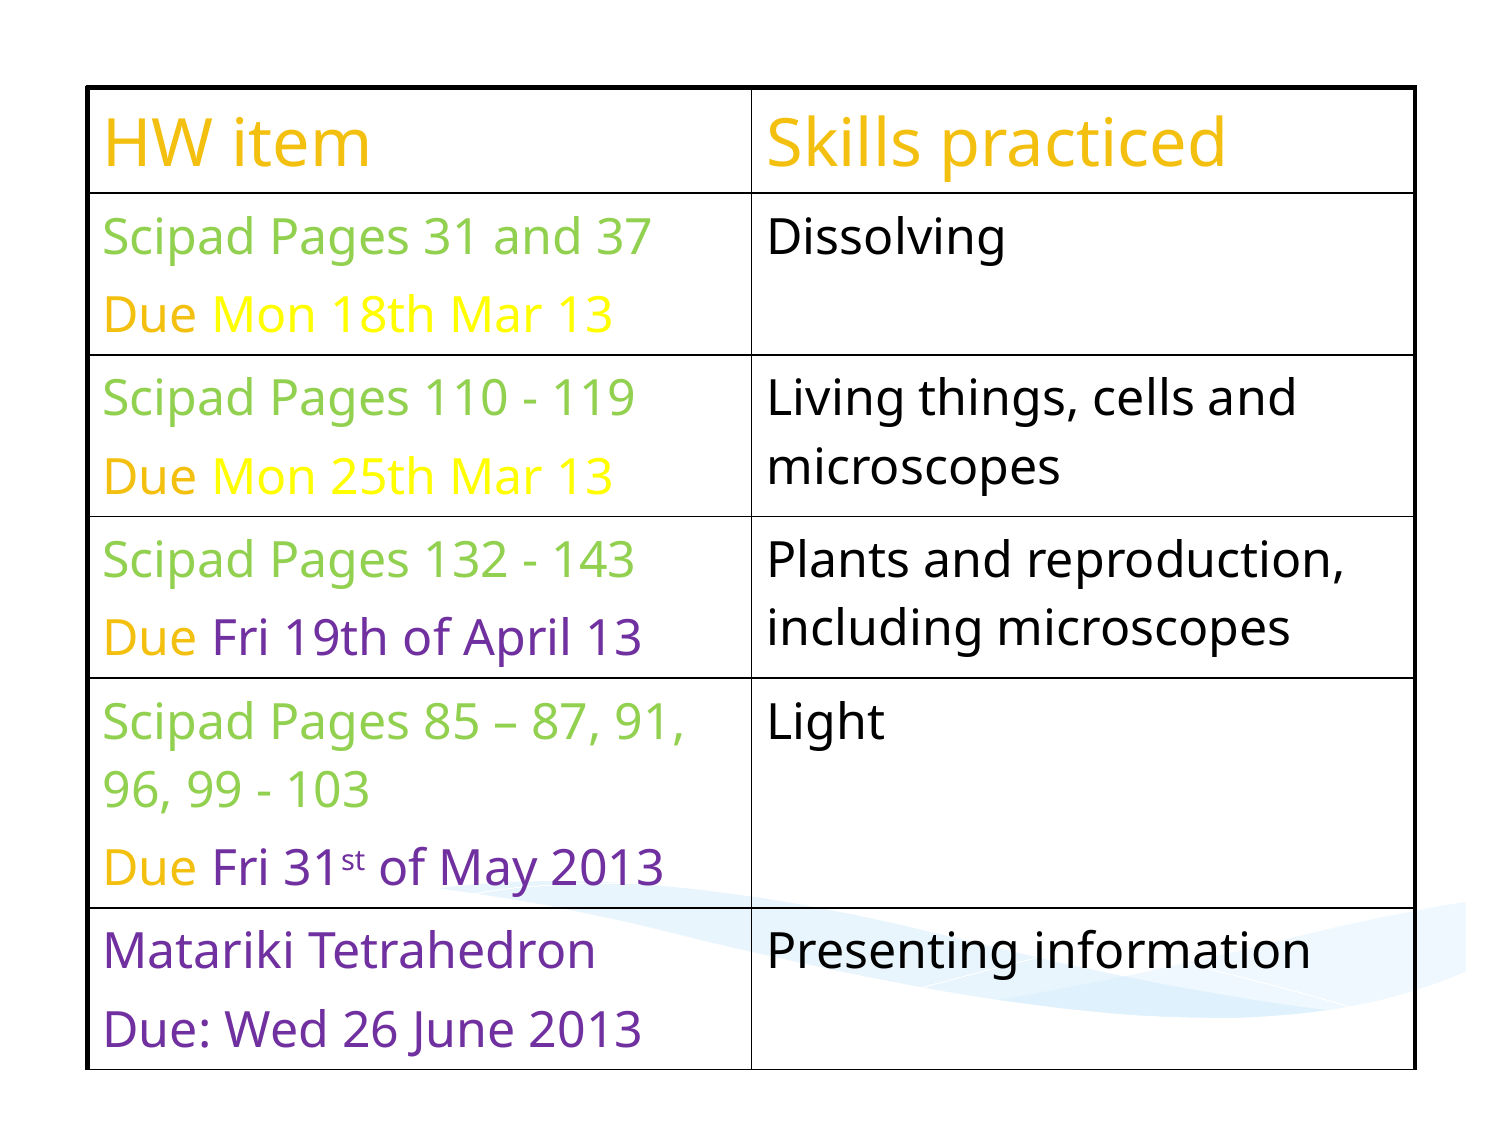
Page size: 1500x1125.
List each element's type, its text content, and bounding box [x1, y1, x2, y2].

table_cell Scipad Pages 31 and 37 Due Mon 18th Mar 13 [90, 194, 751, 354]
table_cell Living things, cells and microscopes [752, 356, 1413, 516]
table_cell Plants and reproduction, including microscopes [752, 517, 1413, 677]
table_cell Scipad Pages 132 - 143 Due Fri 19th of April 13 [90, 517, 751, 677]
table_cell Presenting information [752, 909, 1413, 1069]
table_cell Scipad Pages 110 - 119 Due Mon 25th Mar 13 [90, 356, 751, 516]
table_header HW item [90, 90, 751, 192]
table_cell Scipad Pages 85 – 87, 91, 96, 99 - 103 Due Fri 31st of May 2013 [90, 679, 751, 907]
table_header Skills practiced [752, 90, 1413, 192]
table_cell Light [752, 679, 1413, 907]
table_cell Matariki Tetrahedron Due: Wed 26 June 2013 [90, 909, 751, 1069]
table_cell Dissolving [752, 194, 1413, 354]
